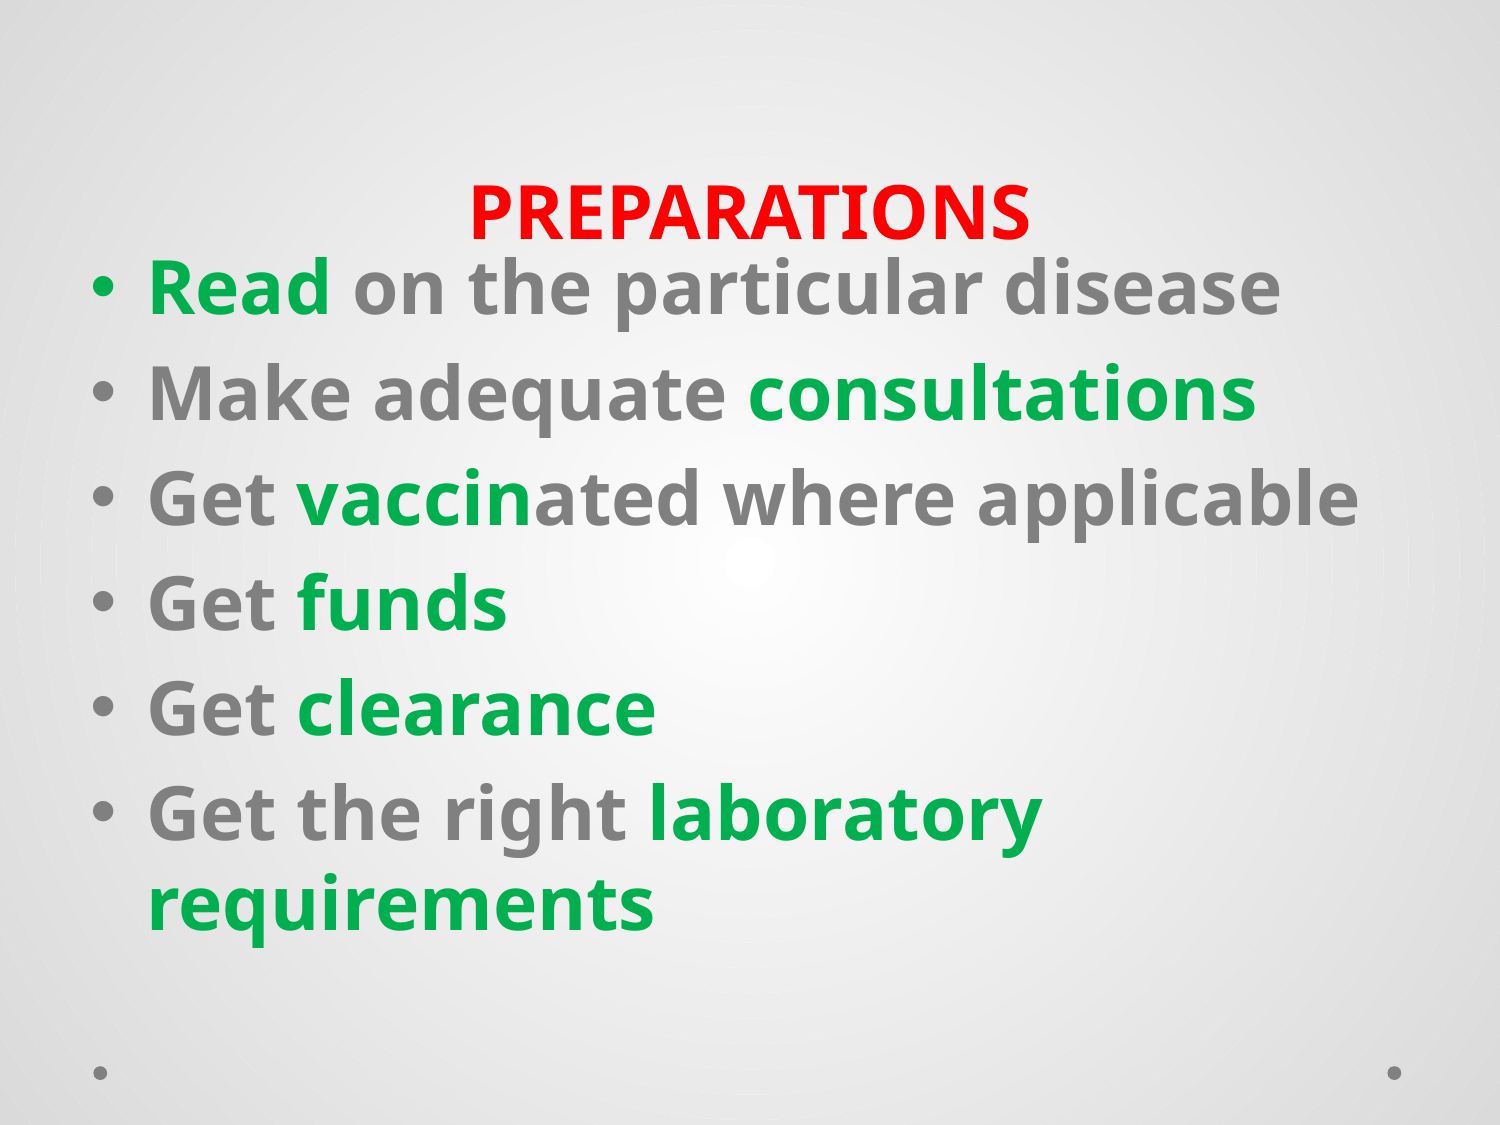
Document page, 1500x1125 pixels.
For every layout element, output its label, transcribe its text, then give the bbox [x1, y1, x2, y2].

title PREPARATIONS [75, 0, 1425, 232]
list Read on the particular disease Make adequate consultations Get vaccinated where applicable Get funds Get clearance Get the right laboratory requirements [75, 232, 1425, 1038]
